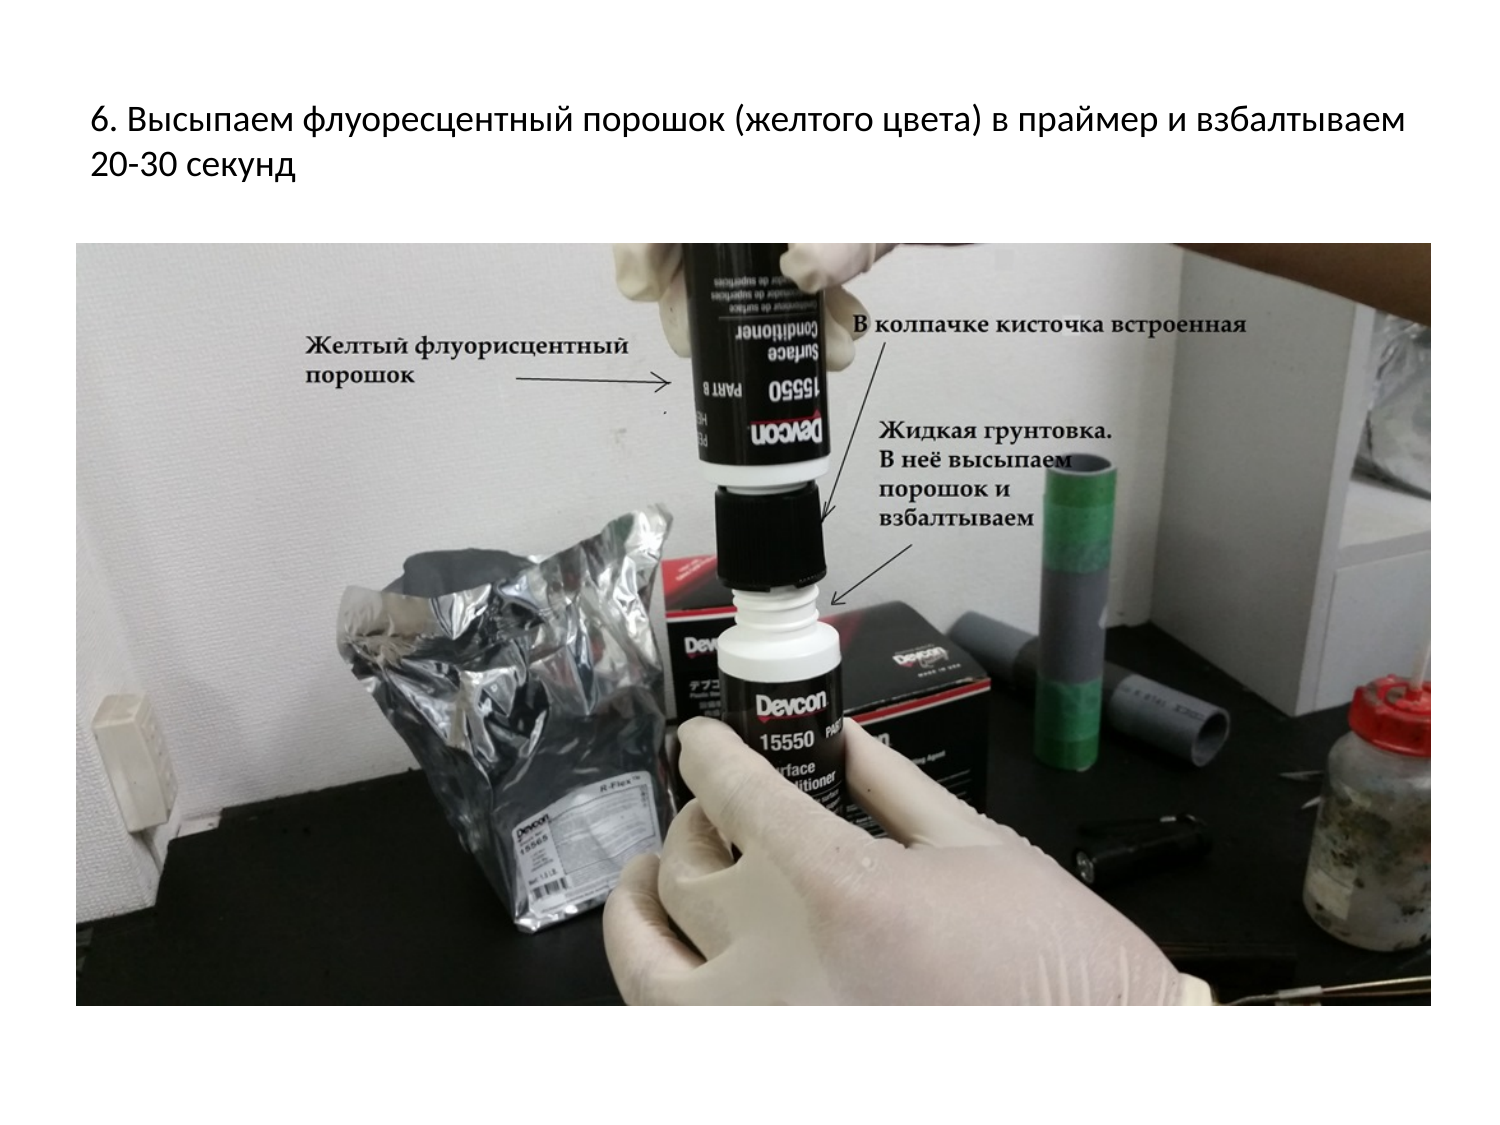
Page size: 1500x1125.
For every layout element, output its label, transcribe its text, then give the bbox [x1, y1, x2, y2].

title 6. Высыпаем флуоресцентный порошок (желтого цвета) в праймер и взбалтываем 20-30 секунд [75, 45, 1425, 233]
picture [76, 243, 1431, 1007]
